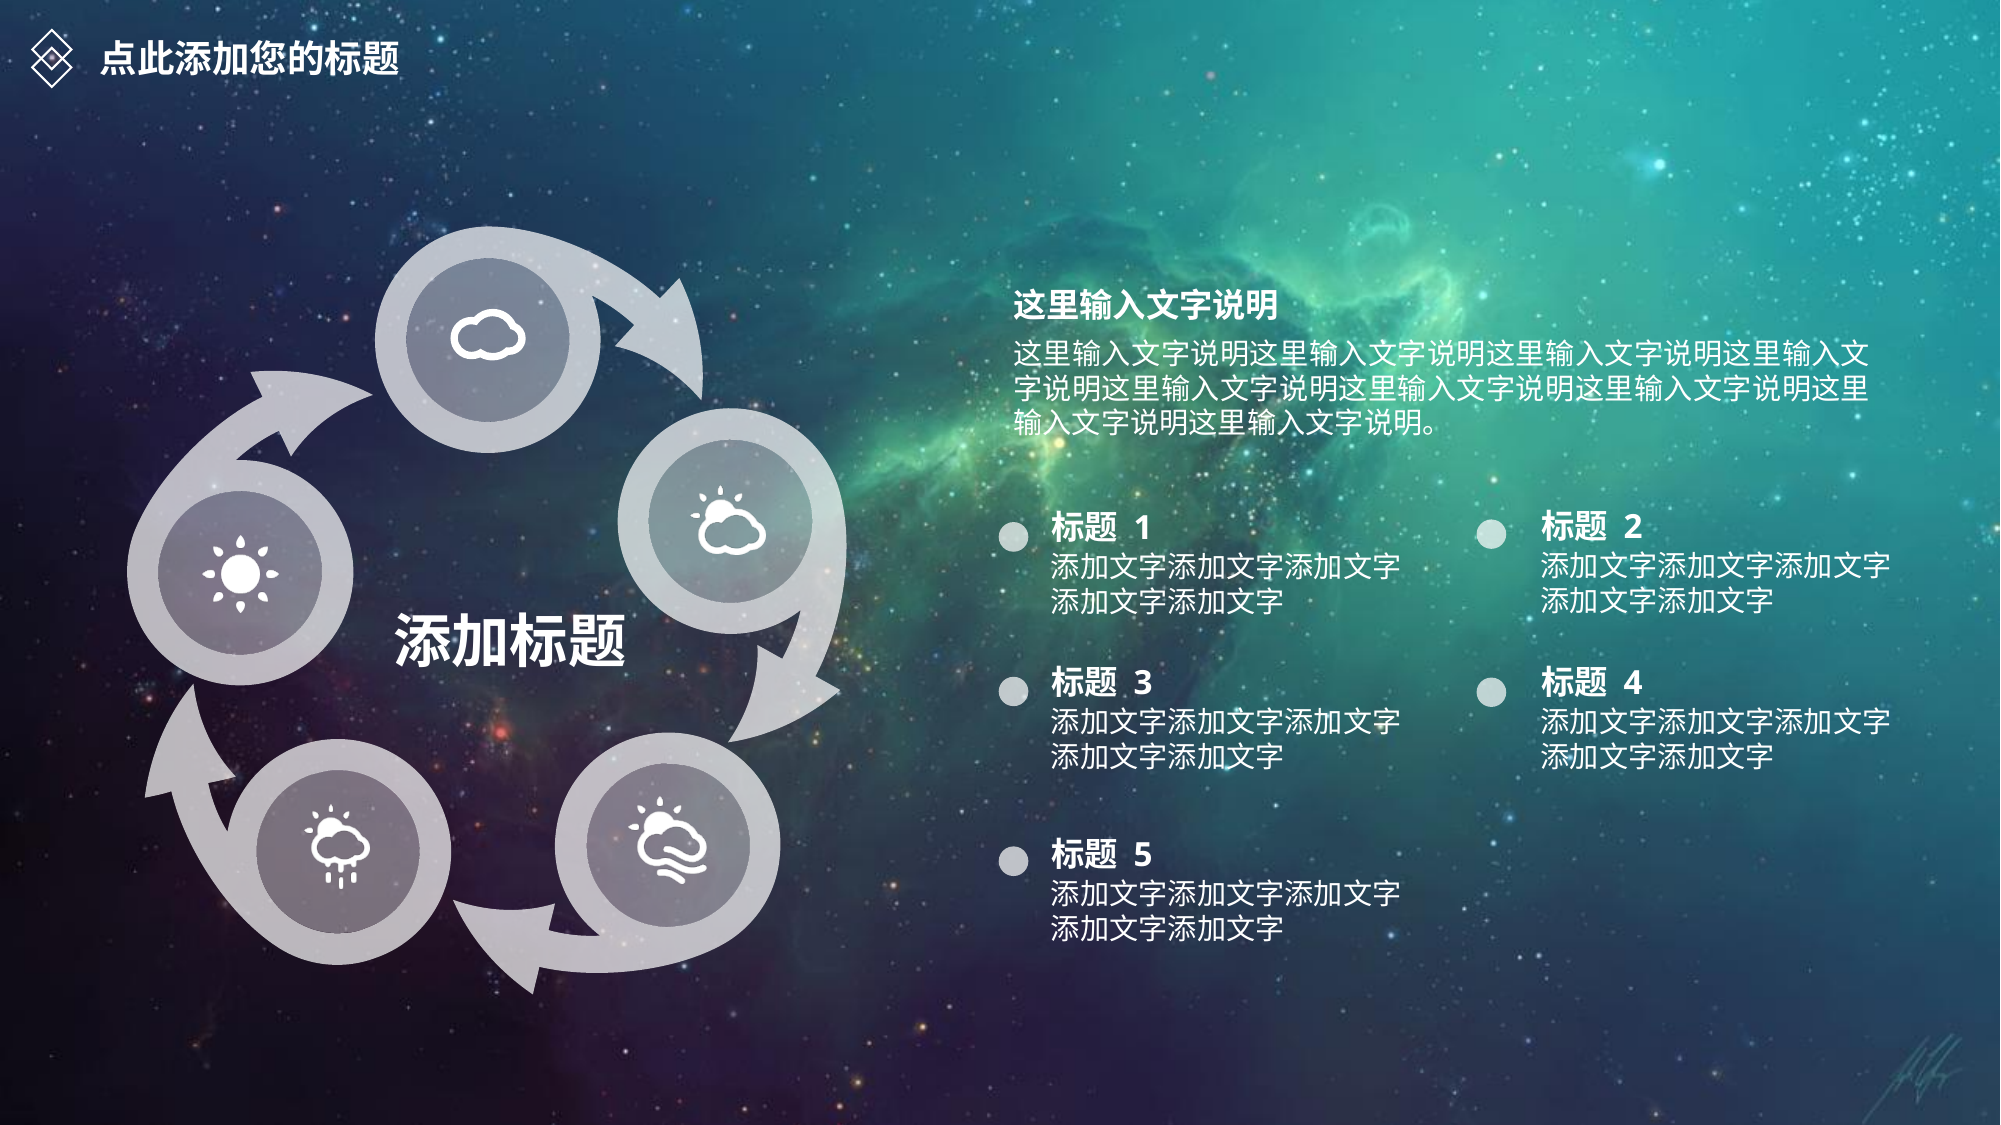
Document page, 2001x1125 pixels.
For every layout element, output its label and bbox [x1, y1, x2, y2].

text_box [998, 276, 1887, 449]
picture [0, 0, 2000, 1125]
text_box [32, 29, 72, 88]
